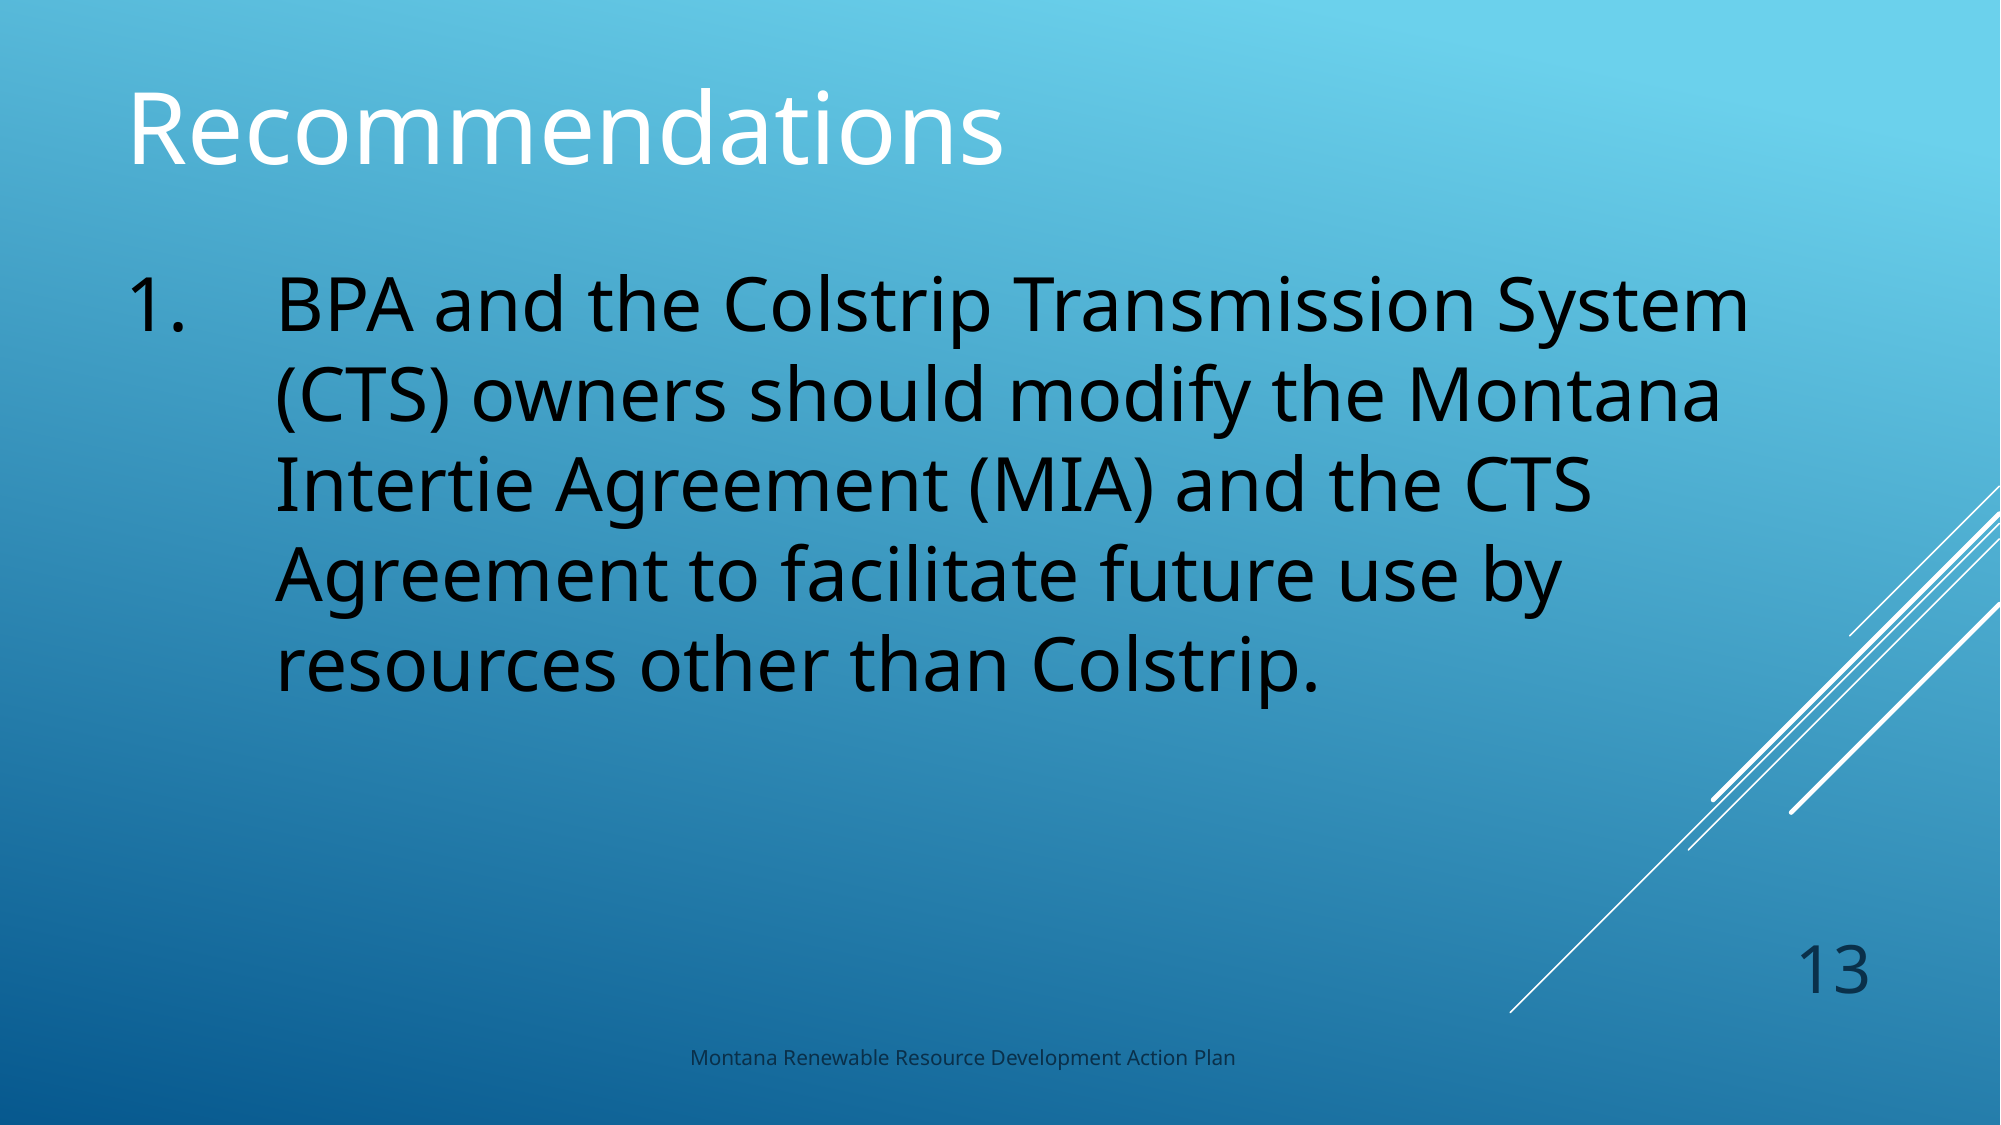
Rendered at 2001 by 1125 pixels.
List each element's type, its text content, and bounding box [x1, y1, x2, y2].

text_box BPA and the Colstrip Transmission System (CTS) owners should modify the Montana Intertie Agreement (MIA) and the CTS Agreement to facilitate future use by resources other than Colstrip. [110, 248, 1913, 904]
text_box Recommendations [110, 56, 1874, 192]
footer Montana Renewable Resource Development Action Plan [675, 1037, 1425, 1098]
slide_number 13 [1700, 915, 1888, 1025]
